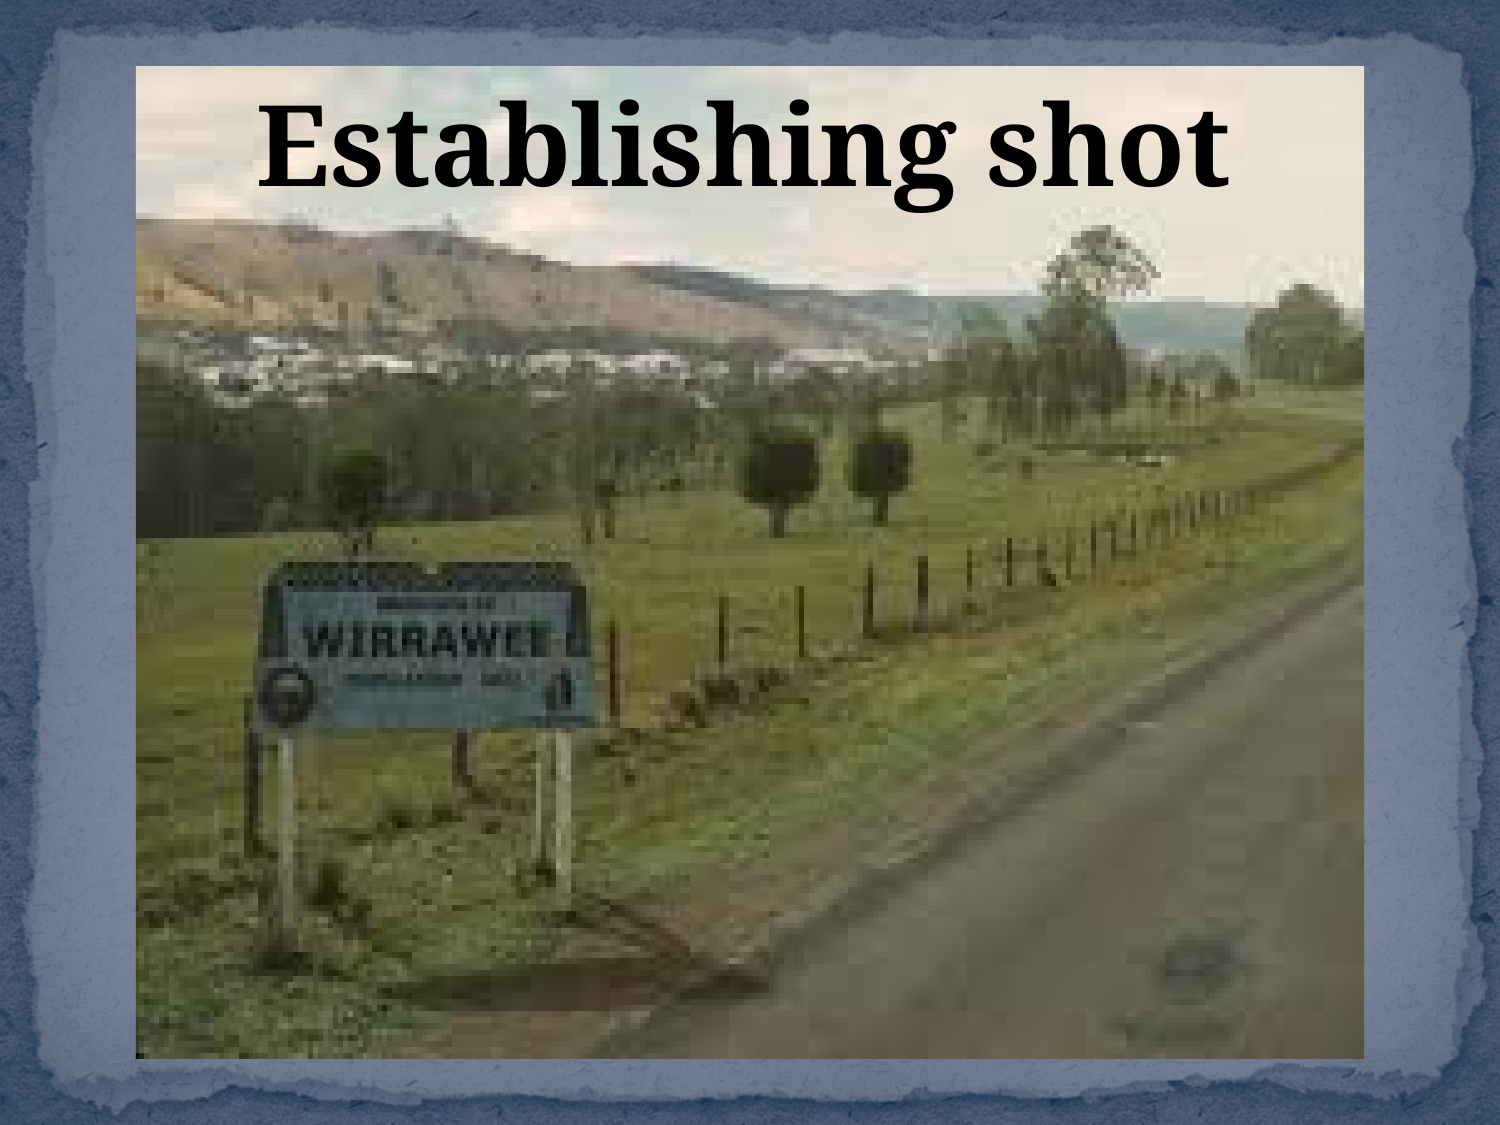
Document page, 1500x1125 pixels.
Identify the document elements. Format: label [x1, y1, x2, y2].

list [138, 69, 1361, 1055]
